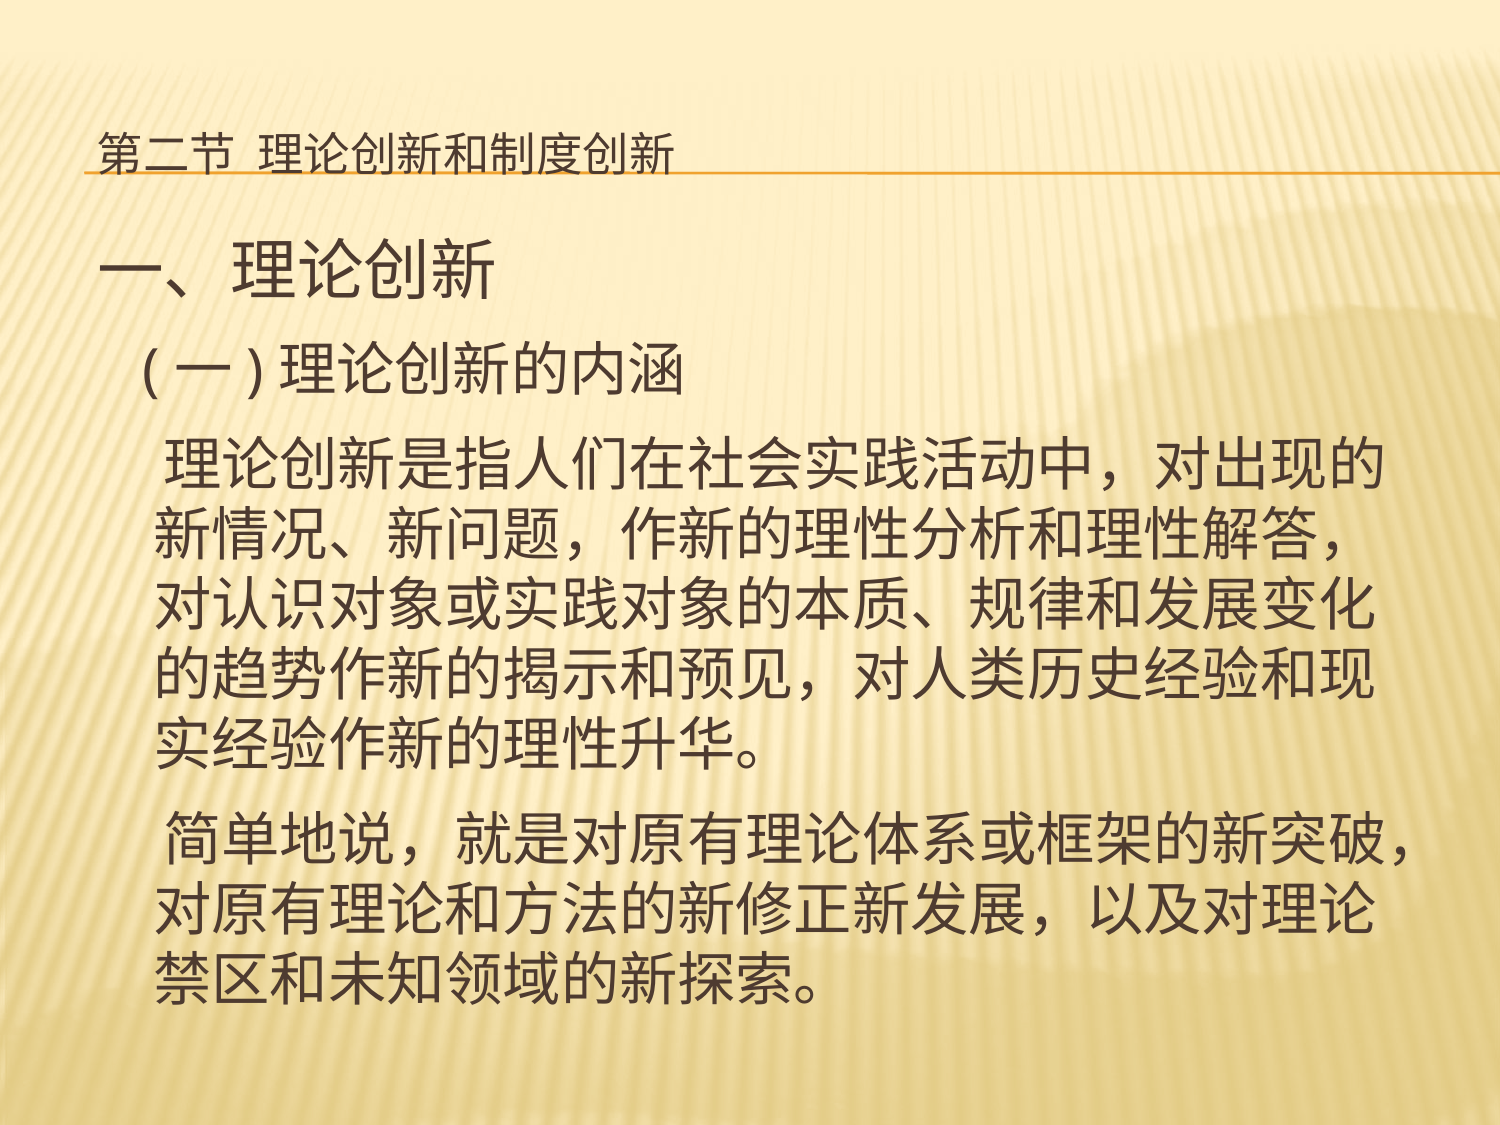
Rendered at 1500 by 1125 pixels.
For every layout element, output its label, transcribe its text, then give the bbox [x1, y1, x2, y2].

list 一、理论创新 (一)理论创新的内涵 理论创新是指人们在社会实践活动中，对出现的新情况、新问题，作新的理性分析和理性解答，对认识对象或实践对象的本质、规律和发展变化的趋势作新的揭示和预见，对人类历史经验和现实经验作新的理性升华。 简单地说，就是对原有理论体系或框架的新突破，对原有理论和方法的新修正新发展，以及对理论禁区和未知领域的新探索。 [81, 219, 1433, 1060]
title 第二节 理论创新和制度创新 [82, 117, 1432, 219]
